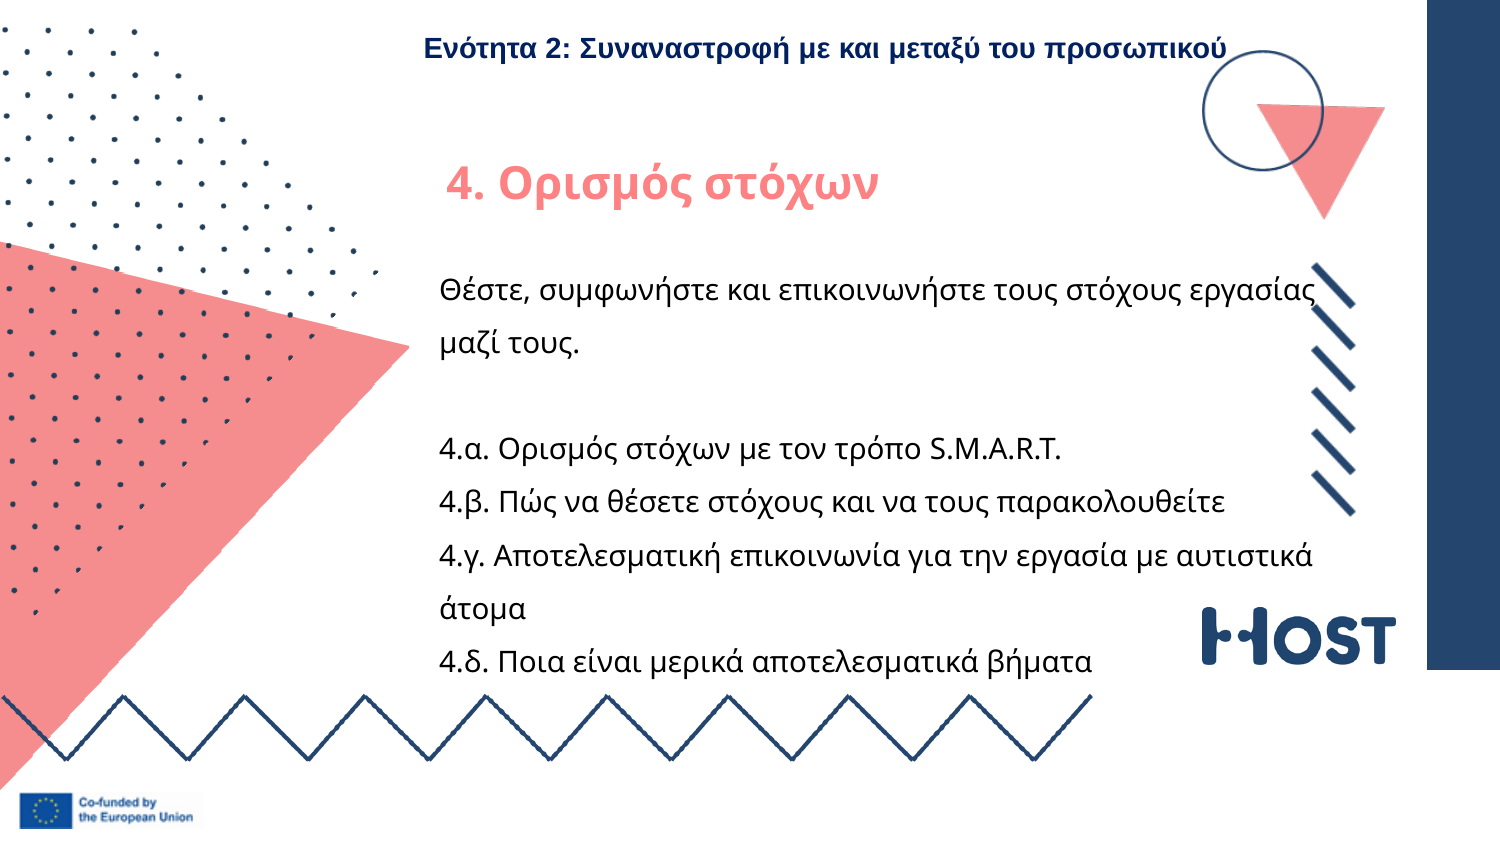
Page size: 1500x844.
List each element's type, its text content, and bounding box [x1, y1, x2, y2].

picture [1337, 261, 1357, 519]
list Θέστε, συμφωνήστε και επικοινωνήστε τους στόχους εργασίας μαζί τους. 4.α. Ορισμός στόχων με τον τρόπο S.M.A.R.T. 4.β. Πώς να θέσετε στόχους και να τους παρακολουθείτε 4.γ. Αποτελεσματική επικοινωνία για την εργασία με αυτιστικά άτομα 4.δ. Ποια είναι μερικά αποτελεσματικά βήματα [424, 237, 1337, 697]
text_box Ενότητα 2: Συναναστροφή με και μεταξύ του προσωπικού [408, 10, 1322, 68]
picture [1337, 607, 1396, 665]
picture [0, 23, 1093, 844]
picture [1202, 50, 1385, 220]
picture [1427, 0, 1500, 670]
text_box 4. Ορισμός στόχων [431, 139, 1237, 253]
